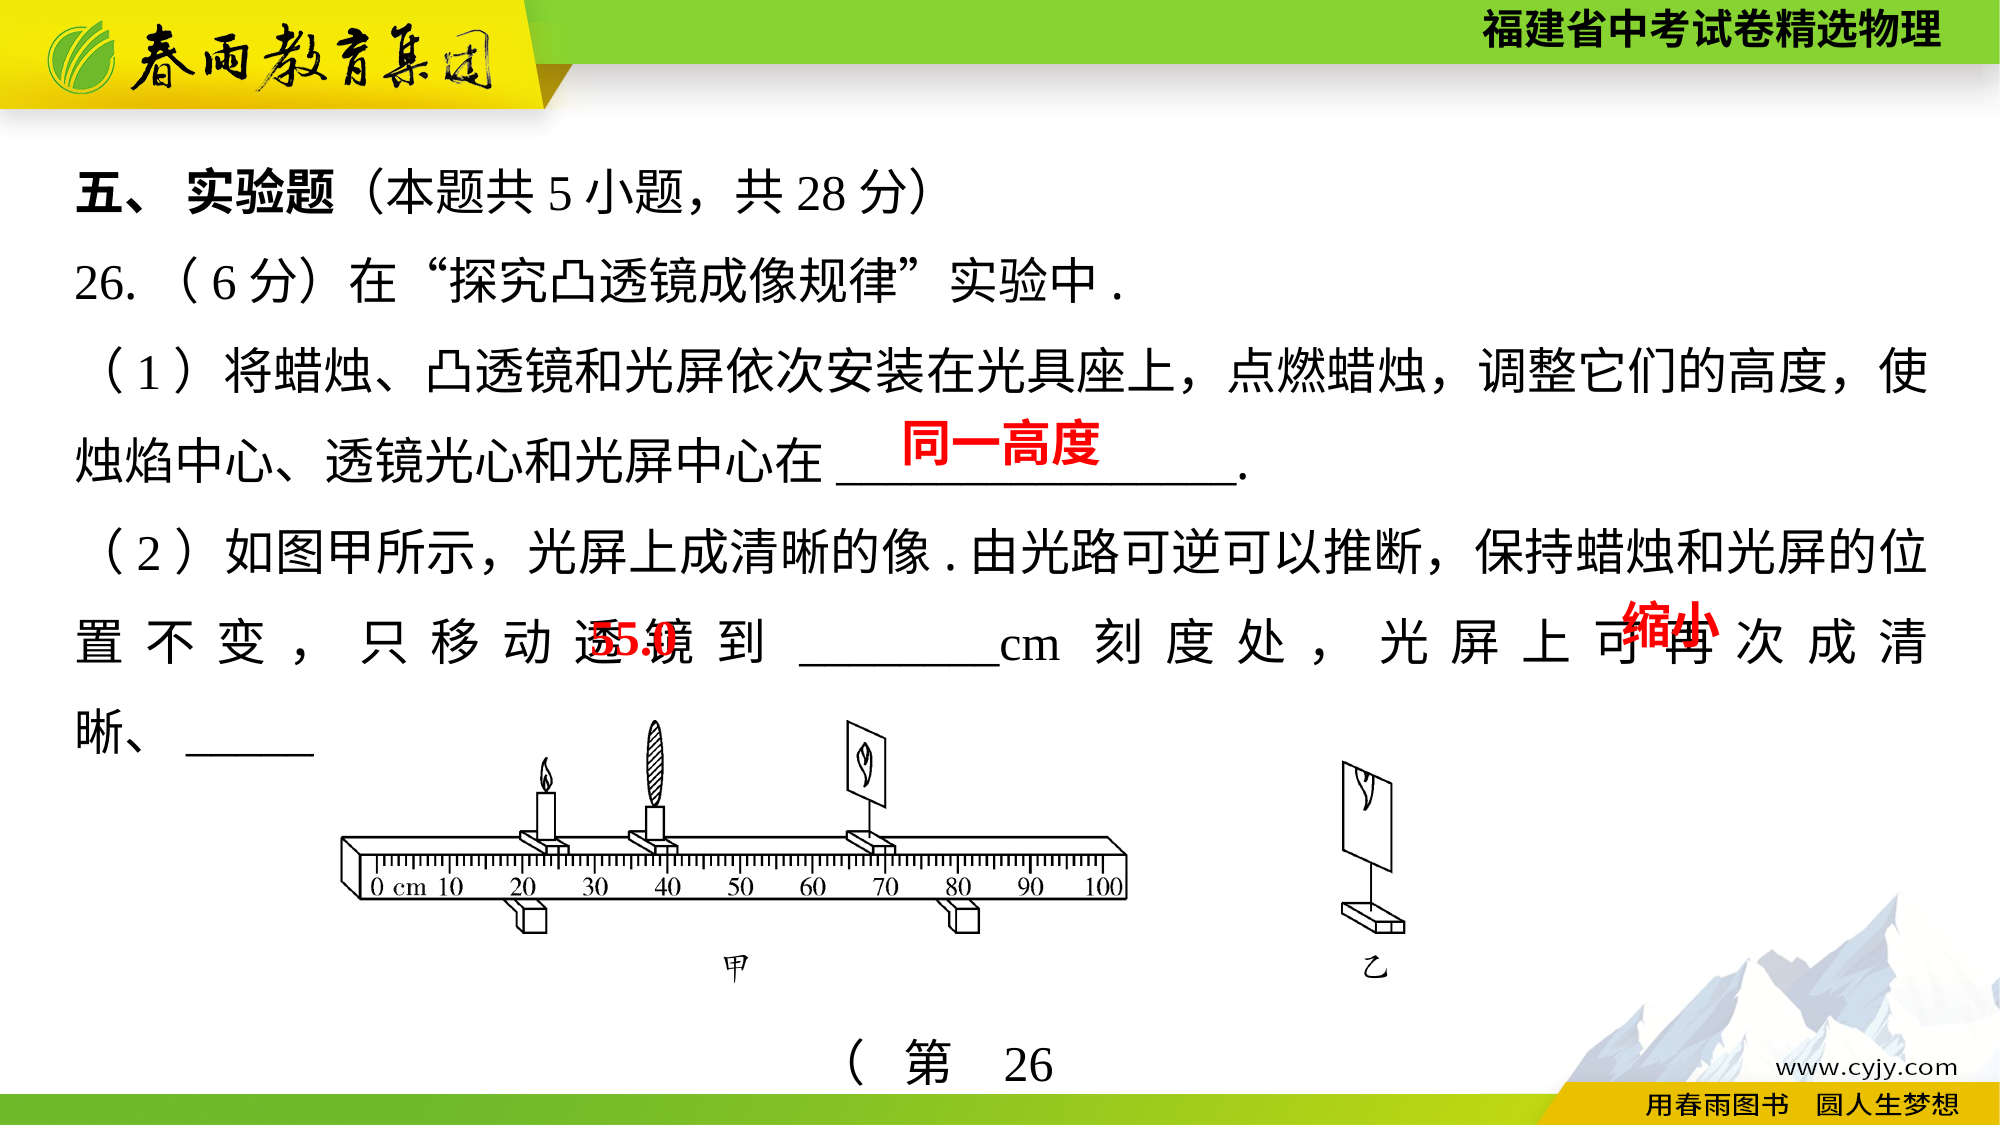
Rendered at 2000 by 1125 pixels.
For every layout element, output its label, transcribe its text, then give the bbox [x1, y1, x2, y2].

text_box （第26题） [800, 1001, 1081, 1099]
text_box 55.0 [575, 597, 693, 673]
text_box 同一高度 [886, 404, 1117, 480]
picture [0, 0, 2000, 1125]
list 五、 实验题（本题共5小题，共28分） 26.（6分）在“探究凸透镜成像规律”实验中. （1）将蜡烛、凸透镜和光屏依次安装在光具座上，点燃蜡烛，调整它们的高度，使烛焰中心、透镜光心和光屏中心在________________. （2）如图甲所示，光屏上成清晰的像.由光路可逆可以推断，保持蜡烛和光屏的位置不变，只移动透镜到________cm刻度处，光屏上可再次成清晰、____________、倒立的实像. [59, 122, 1944, 774]
text_box 缩小 [1556, 586, 1737, 661]
